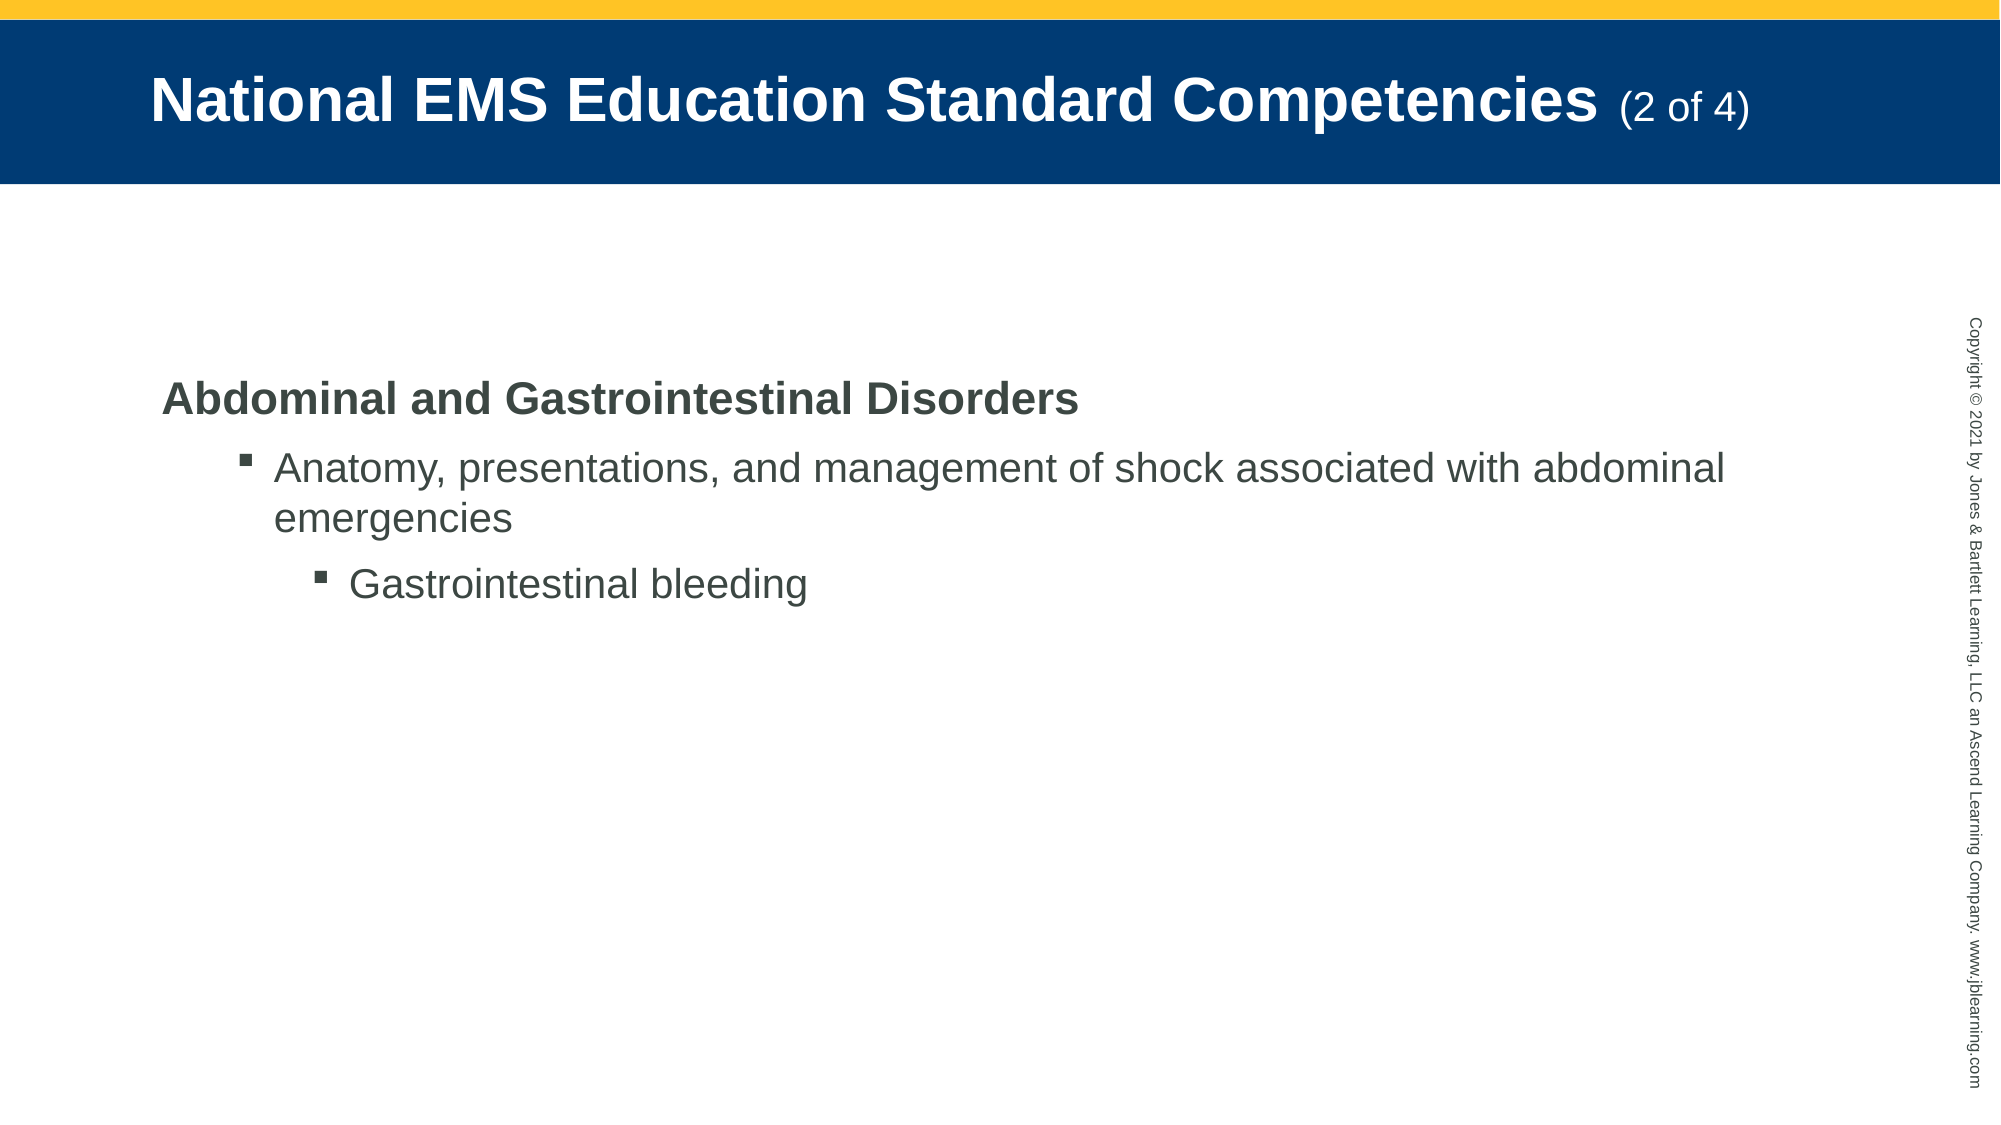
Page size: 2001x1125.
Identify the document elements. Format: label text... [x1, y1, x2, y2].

title National EMS Education Standard Competencies (2 of 4) [0, 19, 2000, 185]
list Abdominal and Gastrointestinal Disorders Anatomy, presentations, and management of shock associated with abdominal emergencies Gastrointestinal bleeding [146, 361, 1859, 1016]
